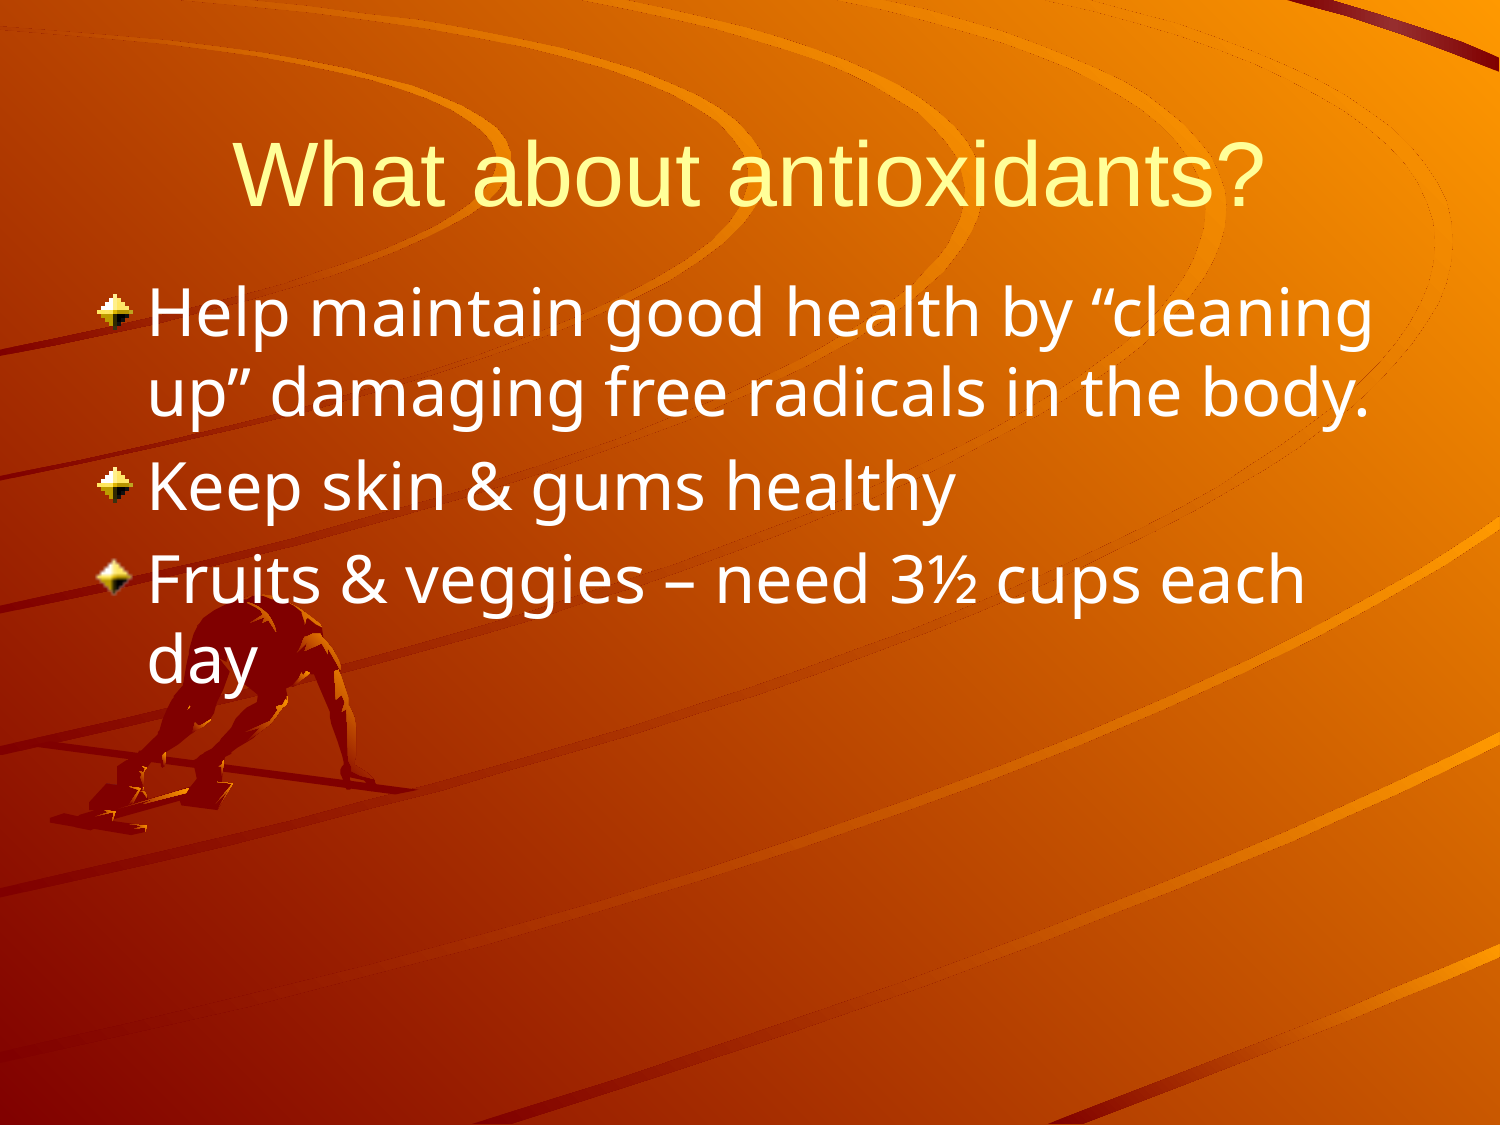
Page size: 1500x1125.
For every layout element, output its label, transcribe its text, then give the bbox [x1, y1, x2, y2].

picture [90, 459, 137, 507]
list Help maintain good health by “cleaning up” damaging free radicals in the body. Keep skin & gums healthy Fruits & veggies – need 3½ cups each day [74, 262, 1426, 1006]
title What about antioxidants? [74, 25, 1426, 233]
picture [90, 553, 137, 600]
picture [90, 286, 137, 334]
